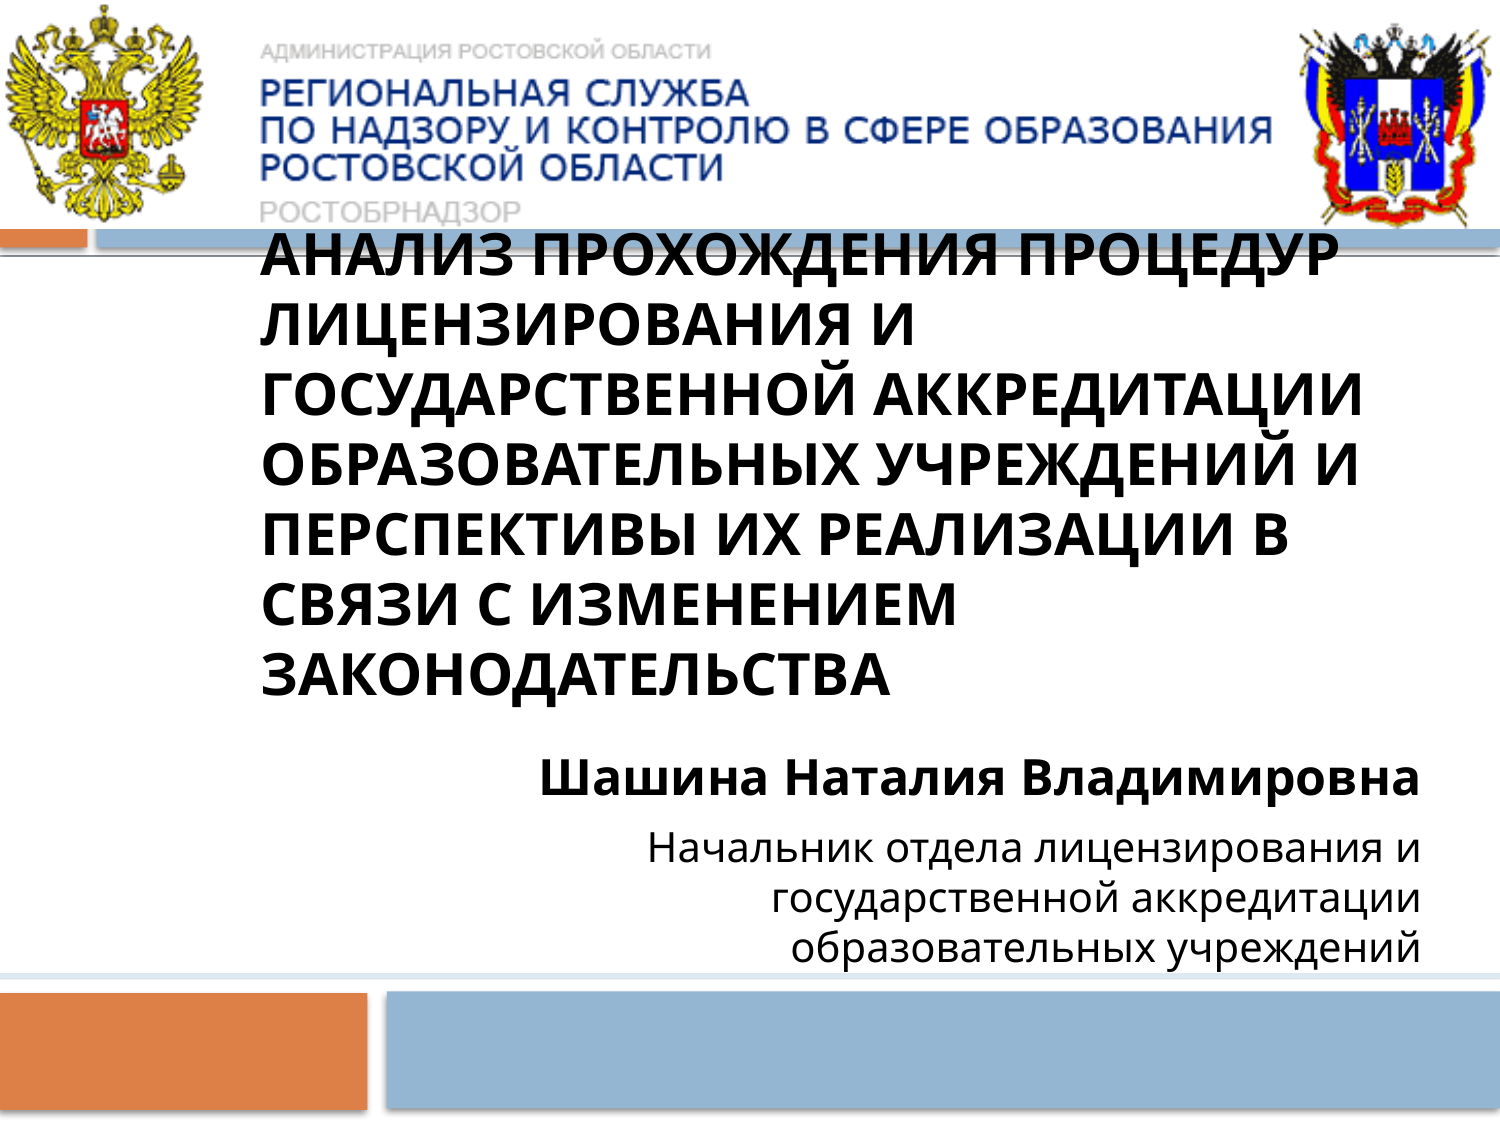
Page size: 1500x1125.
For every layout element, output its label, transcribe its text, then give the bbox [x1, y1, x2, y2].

title Анализ прохождения процедур лицензирования и государственной аккредитации образовательных учреждений и перспективы их реализации в связи с изменением законодательства [246, 375, 1438, 715]
subtitle Шашина Наталия Владимировна Начальник отдела лицензирования и государственной аккредитации образовательных учреждений [386, 738, 1437, 1026]
text_box [0, 256, 1500, 974]
picture [0, 0, 1500, 229]
